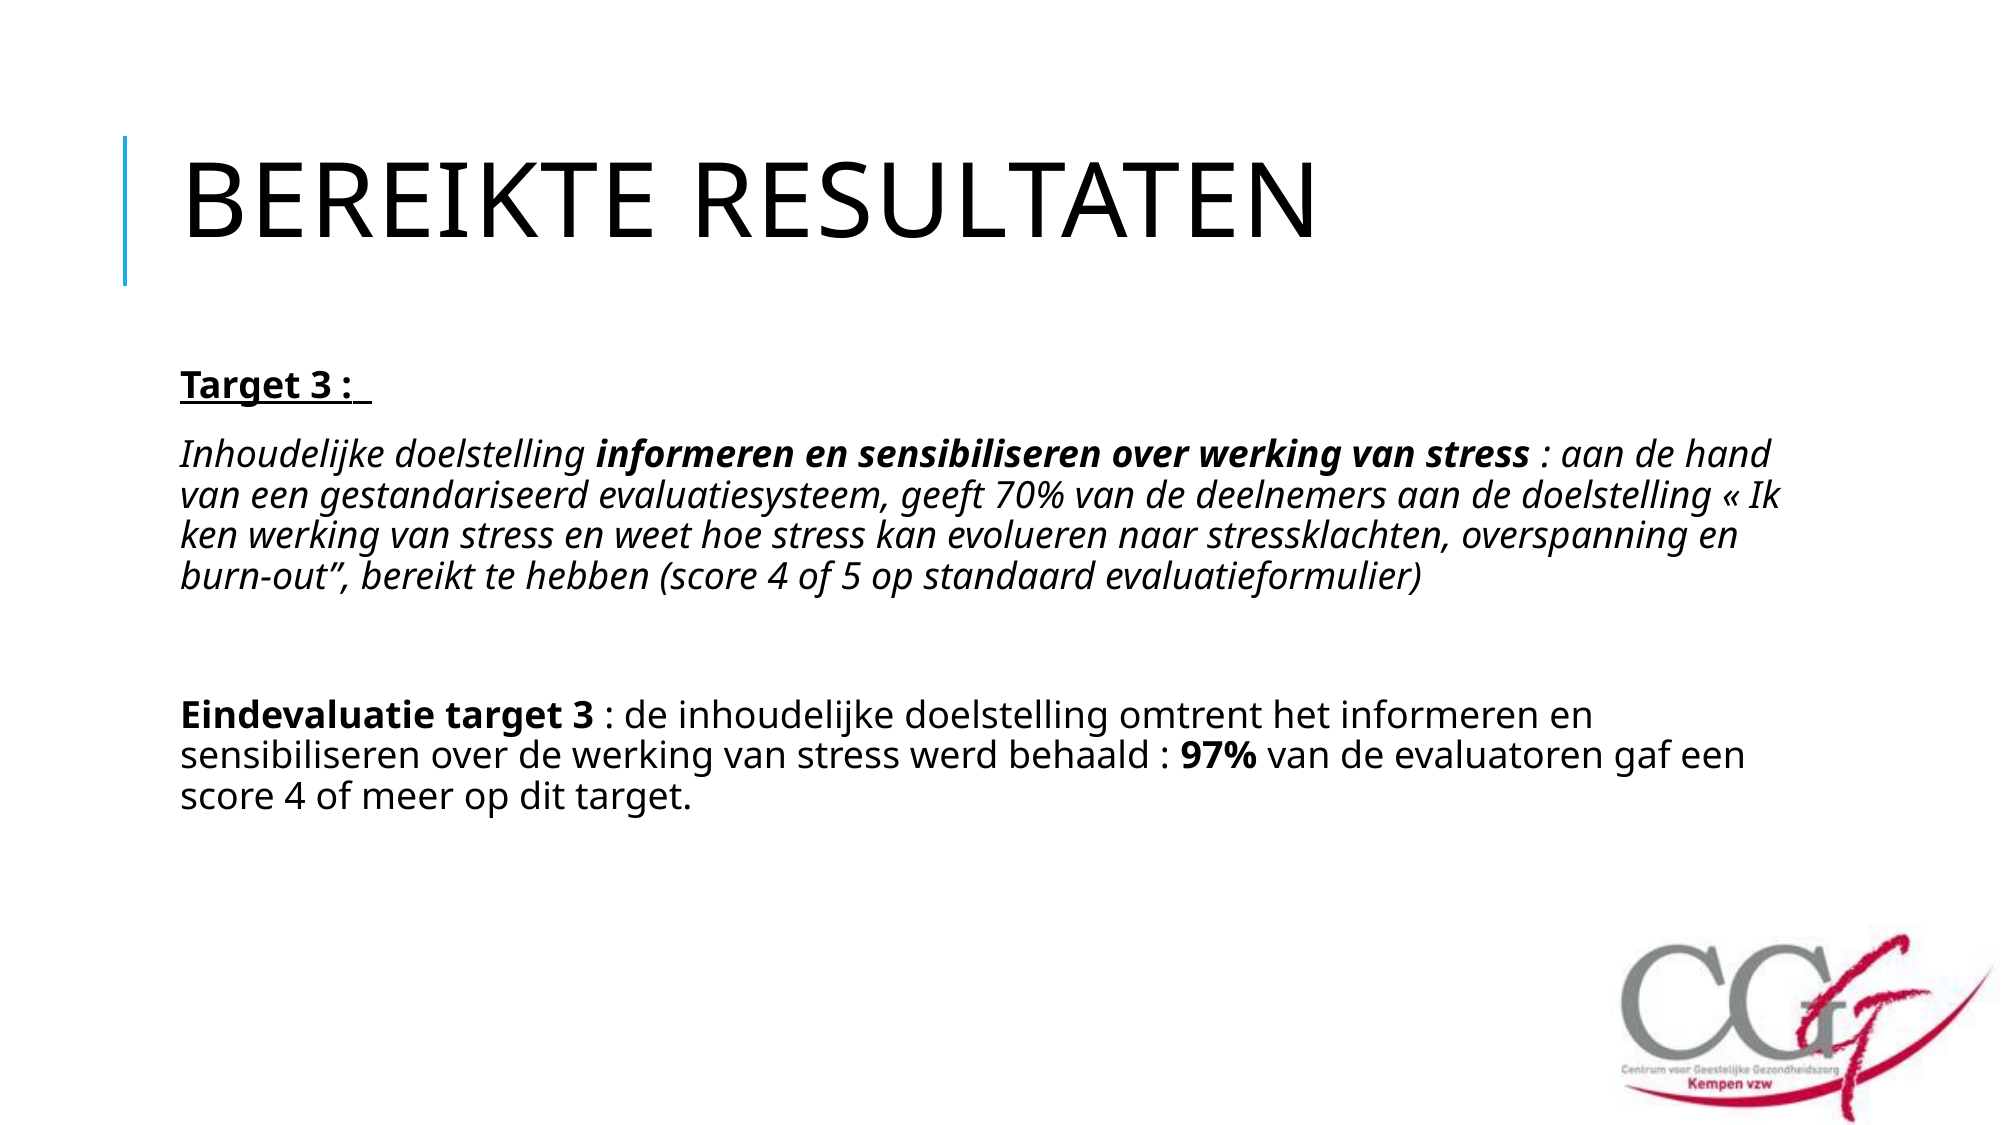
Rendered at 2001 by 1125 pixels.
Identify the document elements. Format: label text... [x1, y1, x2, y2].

picture [1609, 924, 2000, 1125]
title Bereikte resultaten [165, 84, 1761, 331]
list Target 3 : Inhoudelijke doelstelling informeren en sensibiliseren over werking van stress : aan de hand van een gestandariseerd evaluatiesysteem, geeft 70% van de deelnemers aan de doelstelling « Ik ken werking van stress en weet hoe stress kan evolueren naar stressklachten, overspanning en burn-out”, bereikt te hebben (score 4 of 5 op standaard evaluatieformulier) Eindevaluatie target 3 : de inhoudelijke doelstelling omtrent het informeren en sensibiliseren over de werking van stress werd behaald : 97% van de evaluatoren gaf een score 4 of meer op dit target. [157, 358, 1798, 1005]
